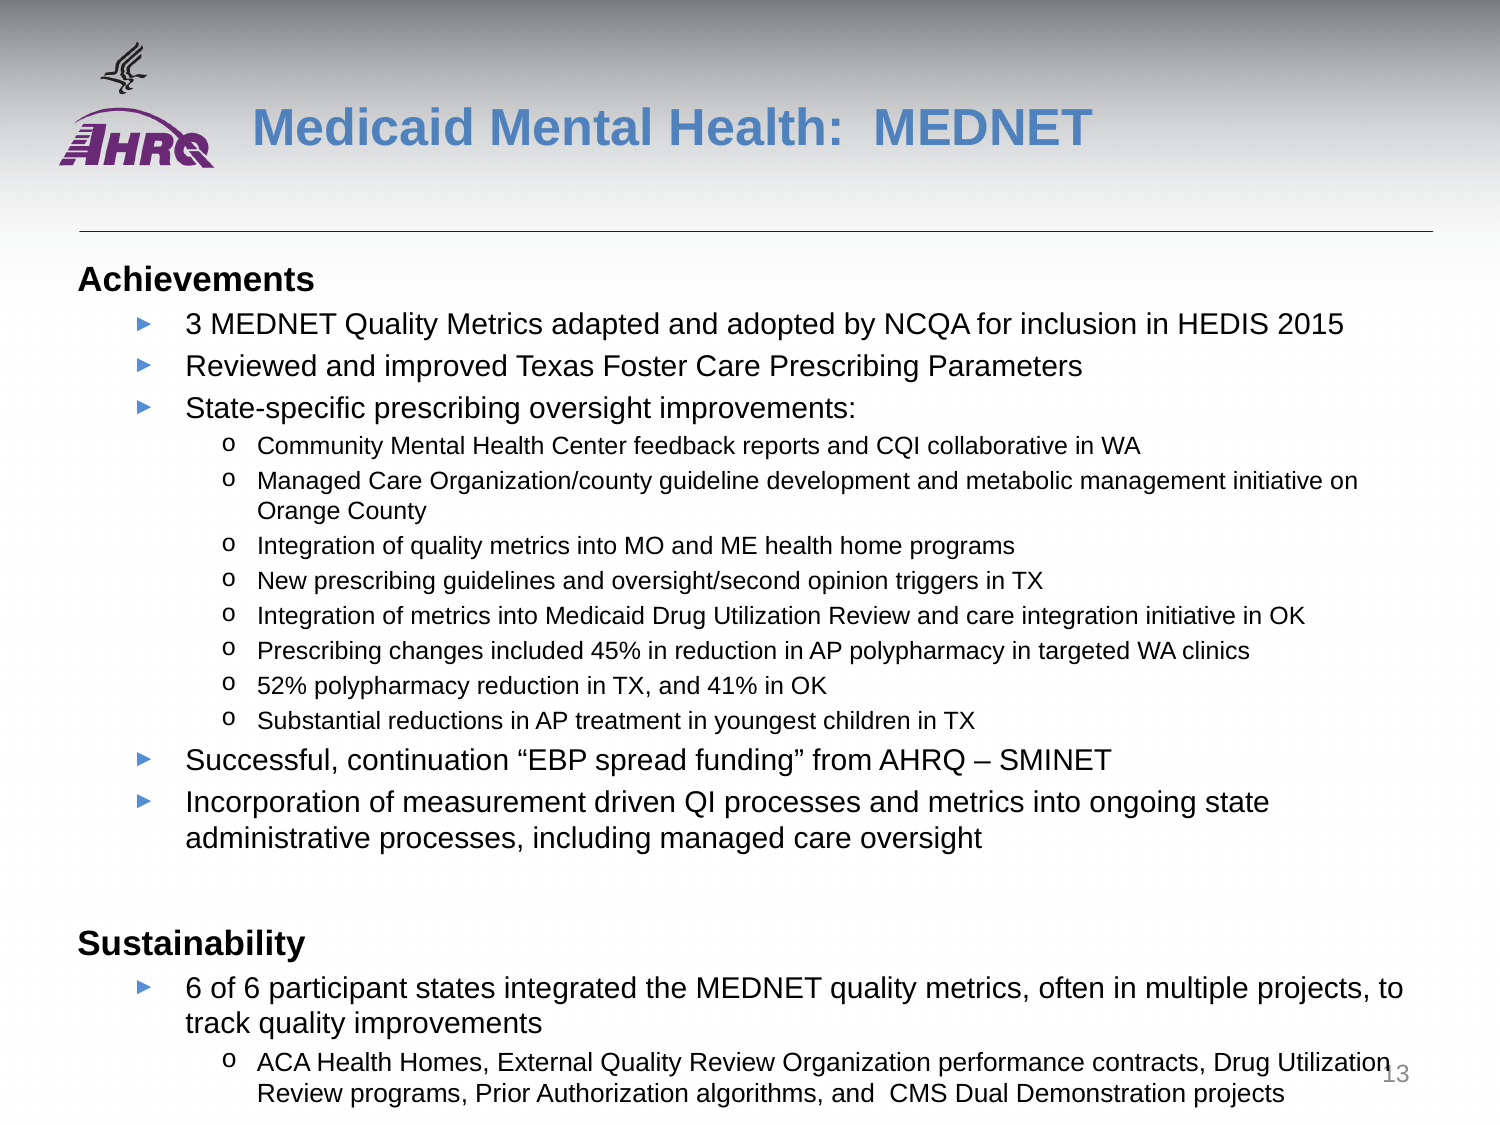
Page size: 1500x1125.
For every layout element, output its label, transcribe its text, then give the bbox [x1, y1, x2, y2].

picture [0, 0, 1500, 1125]
slide_number 13 [1074, 1042, 1425, 1103]
title Medicaid Mental Health: MEDNET [237, 125, 1397, 188]
list Achievements 3 MEDNET Quality Metrics adapted and adopted by NCQA for inclusion in HEDIS 2015 Reviewed and improved Texas Foster Care Prescribing Parameters State-specific prescribing oversight improvements: Community Mental Health Center feedback reports and CQI collaborative in WA Managed Care Organization/county guideline development and metabolic management initiative on Orange County Integration of quality metrics into MO and ME health home programs New prescribing guidelines and oversight/second opinion triggers in TX Integration of metrics into Medicaid Drug Utilization Review and care integration initiative in OK Prescribing changes included 45% in reduction in AP polypharmacy in targeted WA clinics 52% polypharmacy reduction in TX, and 41% in OK Substantial reductions in AP treatment in youngest children in TX Successful, continuation “EBP spread funding” from AHRQ – SMINET Incorporation of measurement driven QI processes and metrics into ongoing state administrative processes, including managed care oversight Sustainability 6 of 6 participant states integrated the MEDNET quality metrics, often in multiple projects, to track quality improvements ACA Health Homes, External Quality Review Organization performance contracts, Drug Utilization Review programs, Prior Authorization algorithms, and CMS Dual Demonstration projects [62, 249, 1463, 1125]
